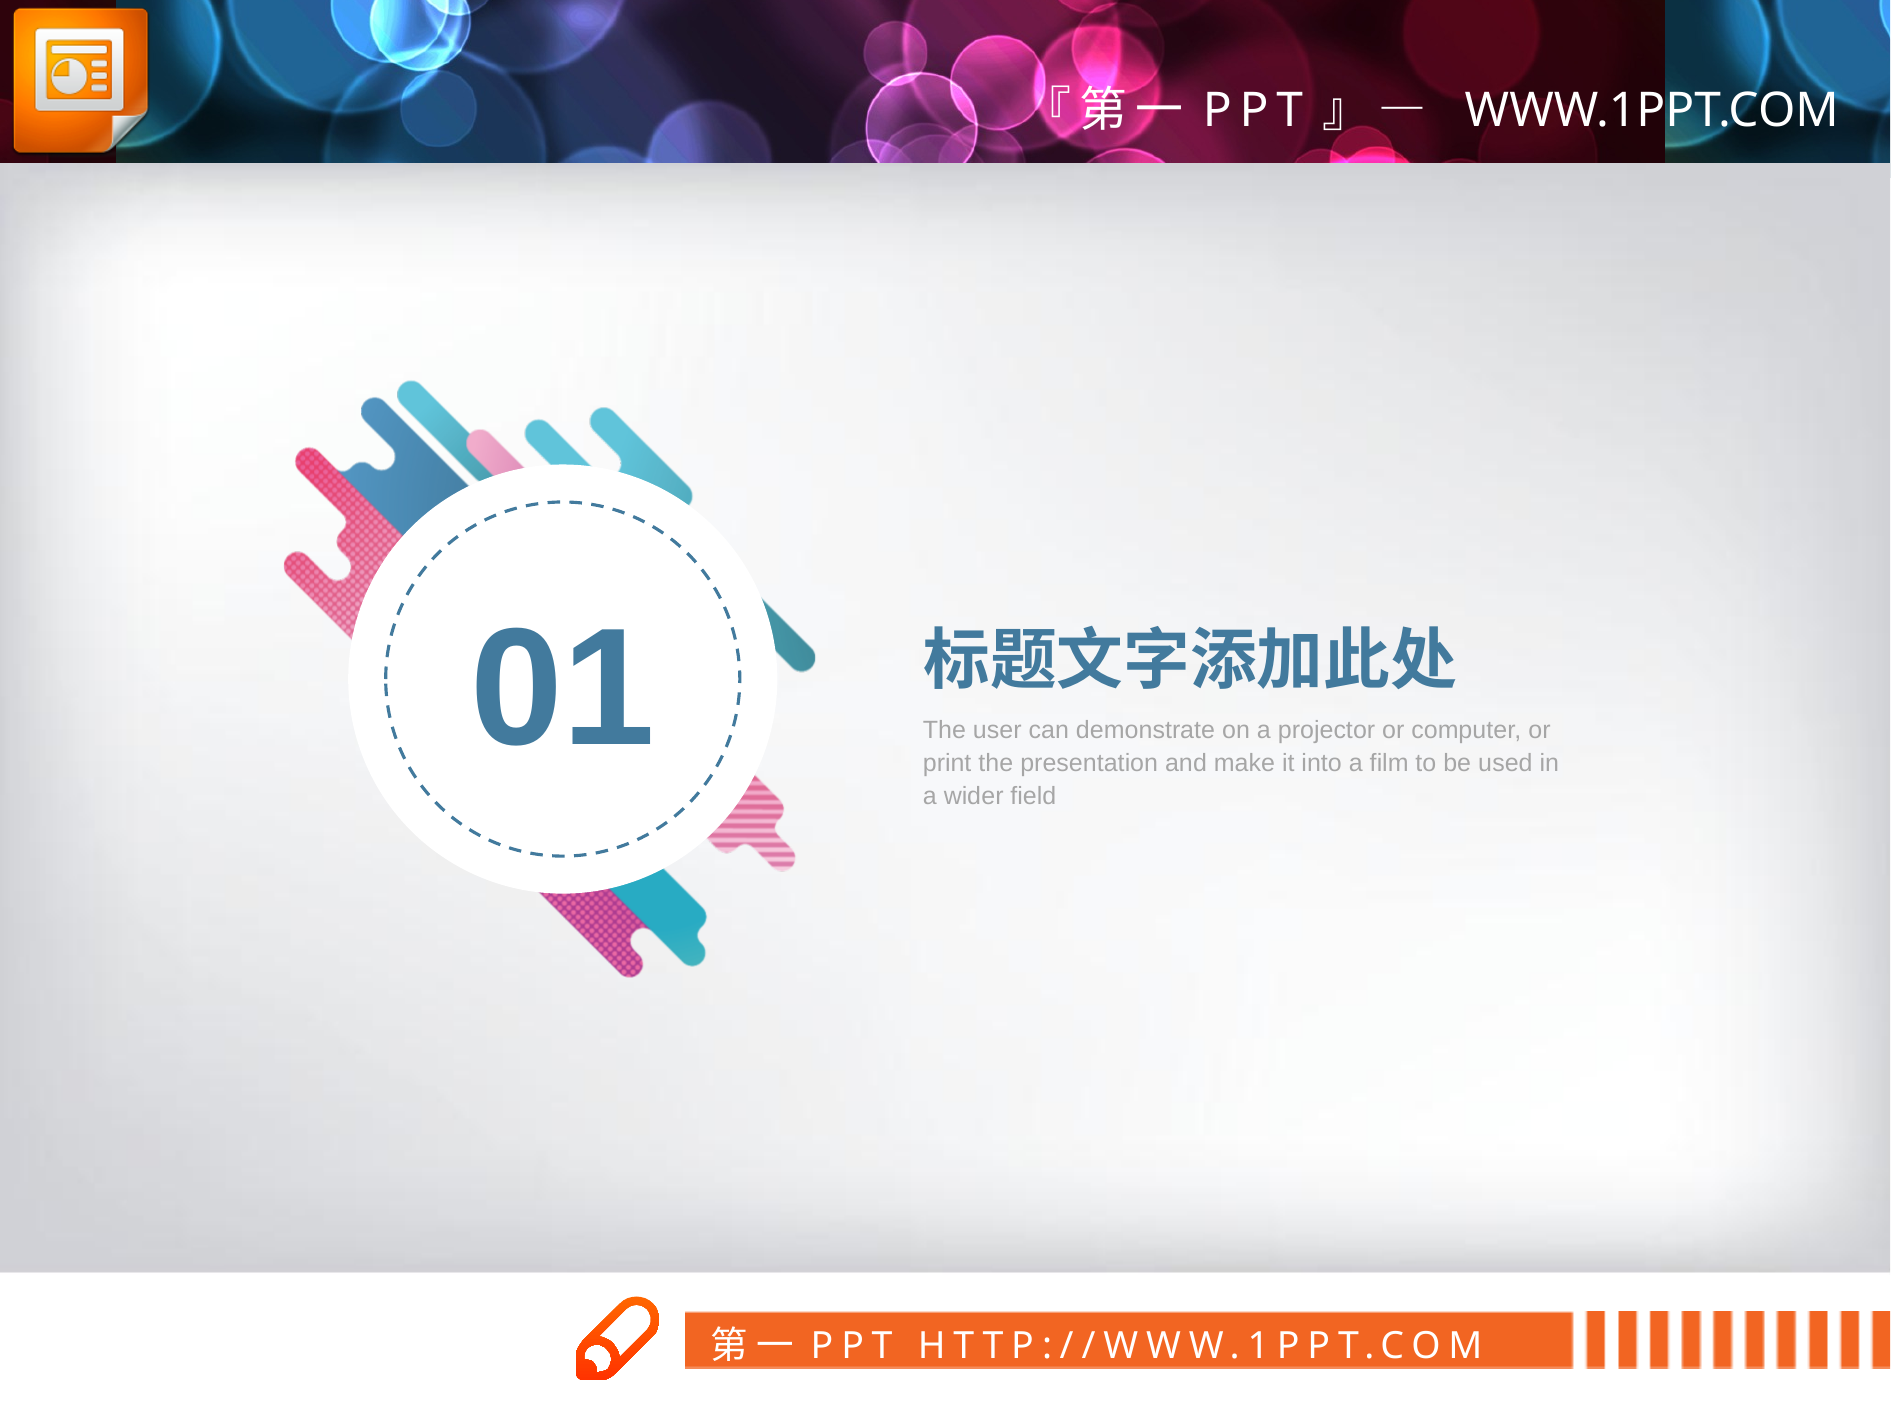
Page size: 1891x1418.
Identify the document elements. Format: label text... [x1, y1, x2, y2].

text_box The user can demonstrate on a projector or computer, or print the presentation and make it into a film to be used in a wider field [908, 703, 1596, 817]
picture [685, 1311, 1891, 1369]
text_box 标题文字添加此处 [908, 609, 1473, 703]
picture [0, 0, 1891, 1275]
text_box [254, 353, 871, 1005]
